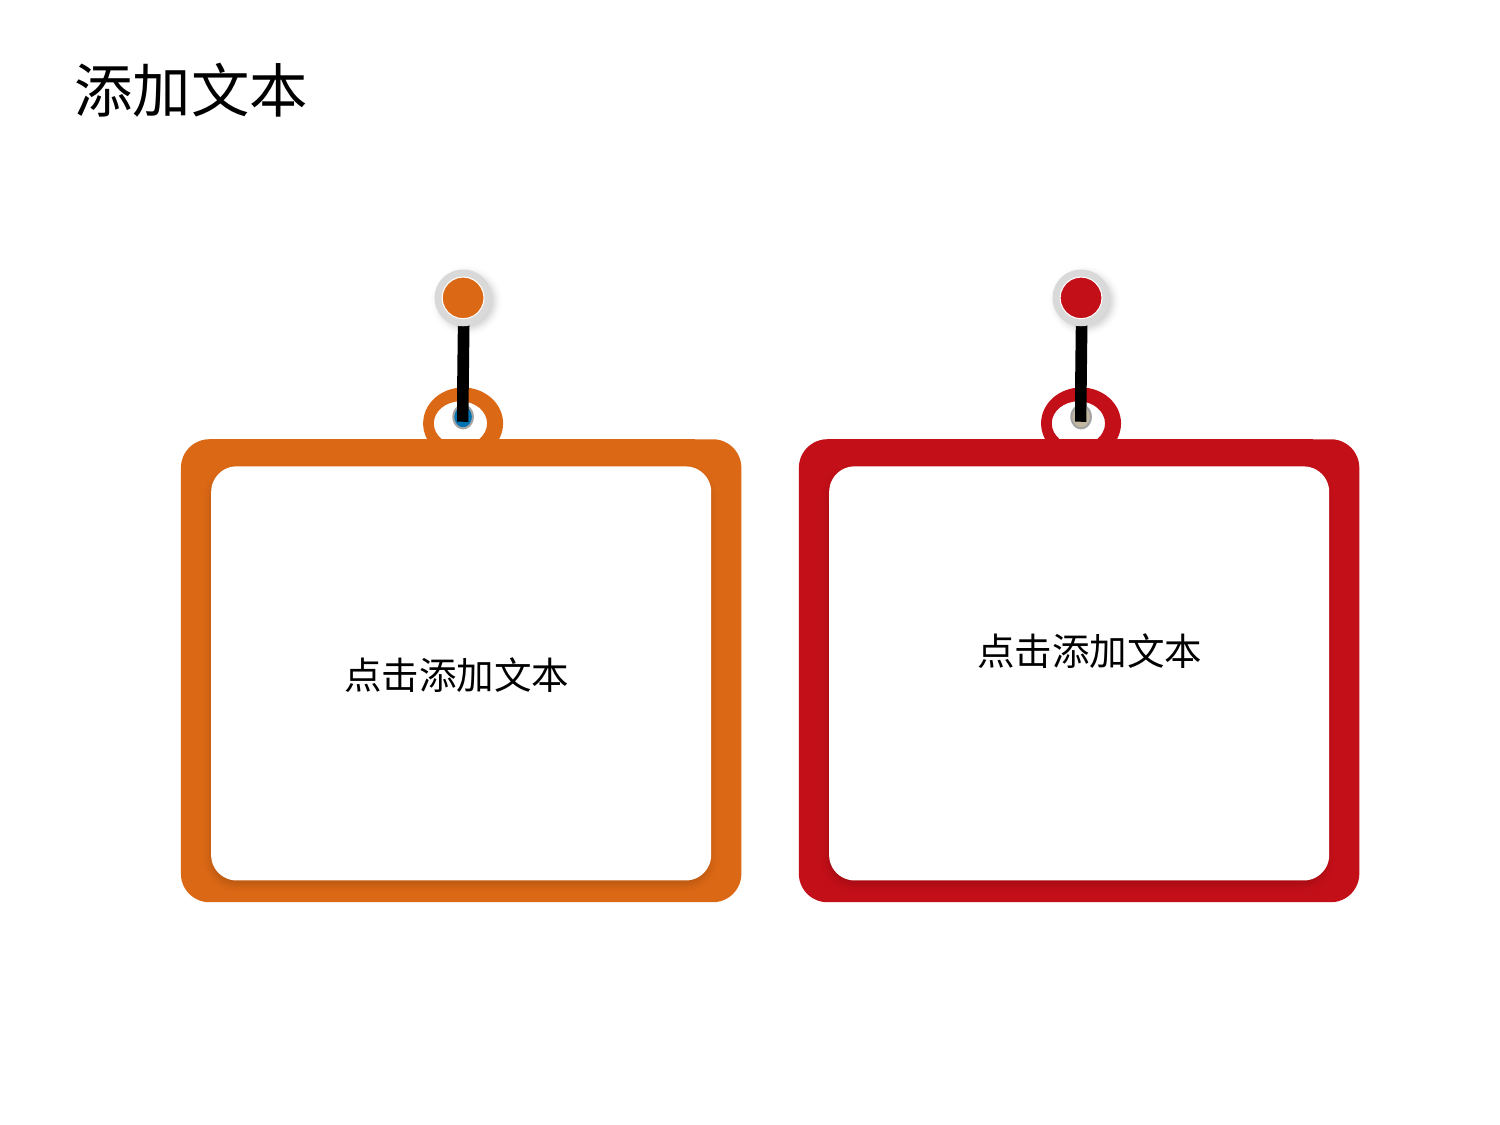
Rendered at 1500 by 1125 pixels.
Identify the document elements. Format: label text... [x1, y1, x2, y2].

text_box 添加文本 [60, 46, 323, 132]
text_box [180, 269, 1360, 903]
